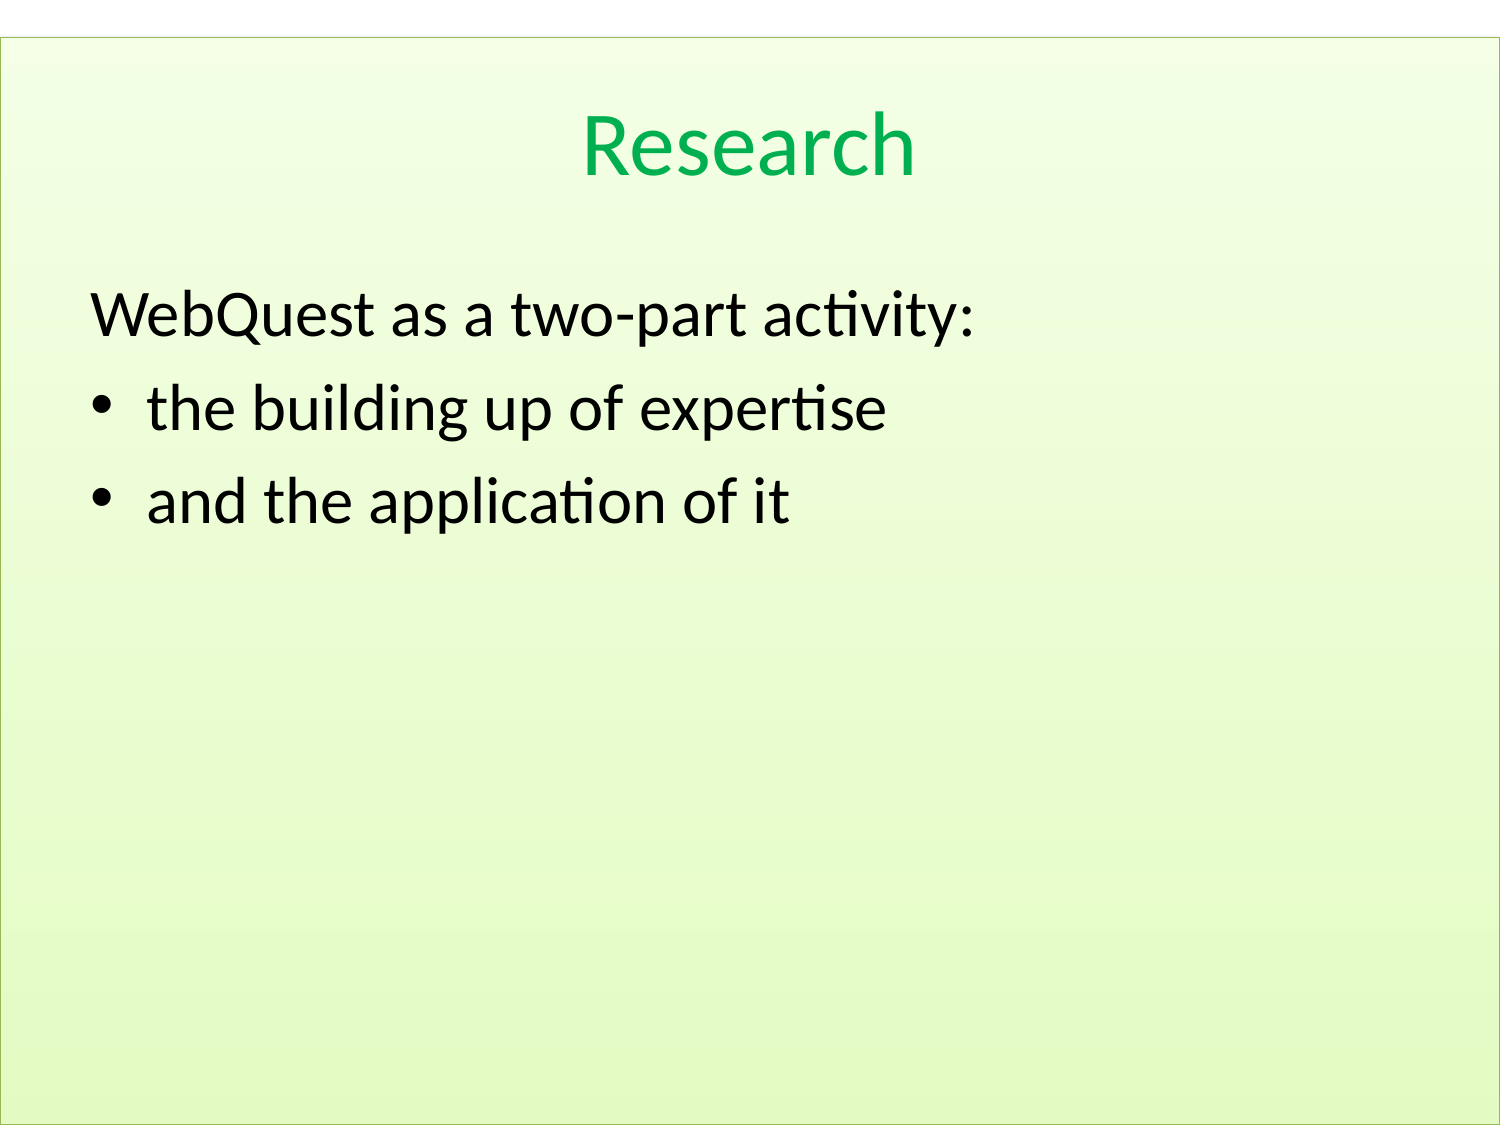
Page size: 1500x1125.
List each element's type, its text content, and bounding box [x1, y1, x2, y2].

title Research [75, 45, 1425, 233]
list WebQuest as a two-part activity: the building up of expertise and the application of it [75, 262, 1425, 1000]
text_box [0, 37, 1500, 1125]
